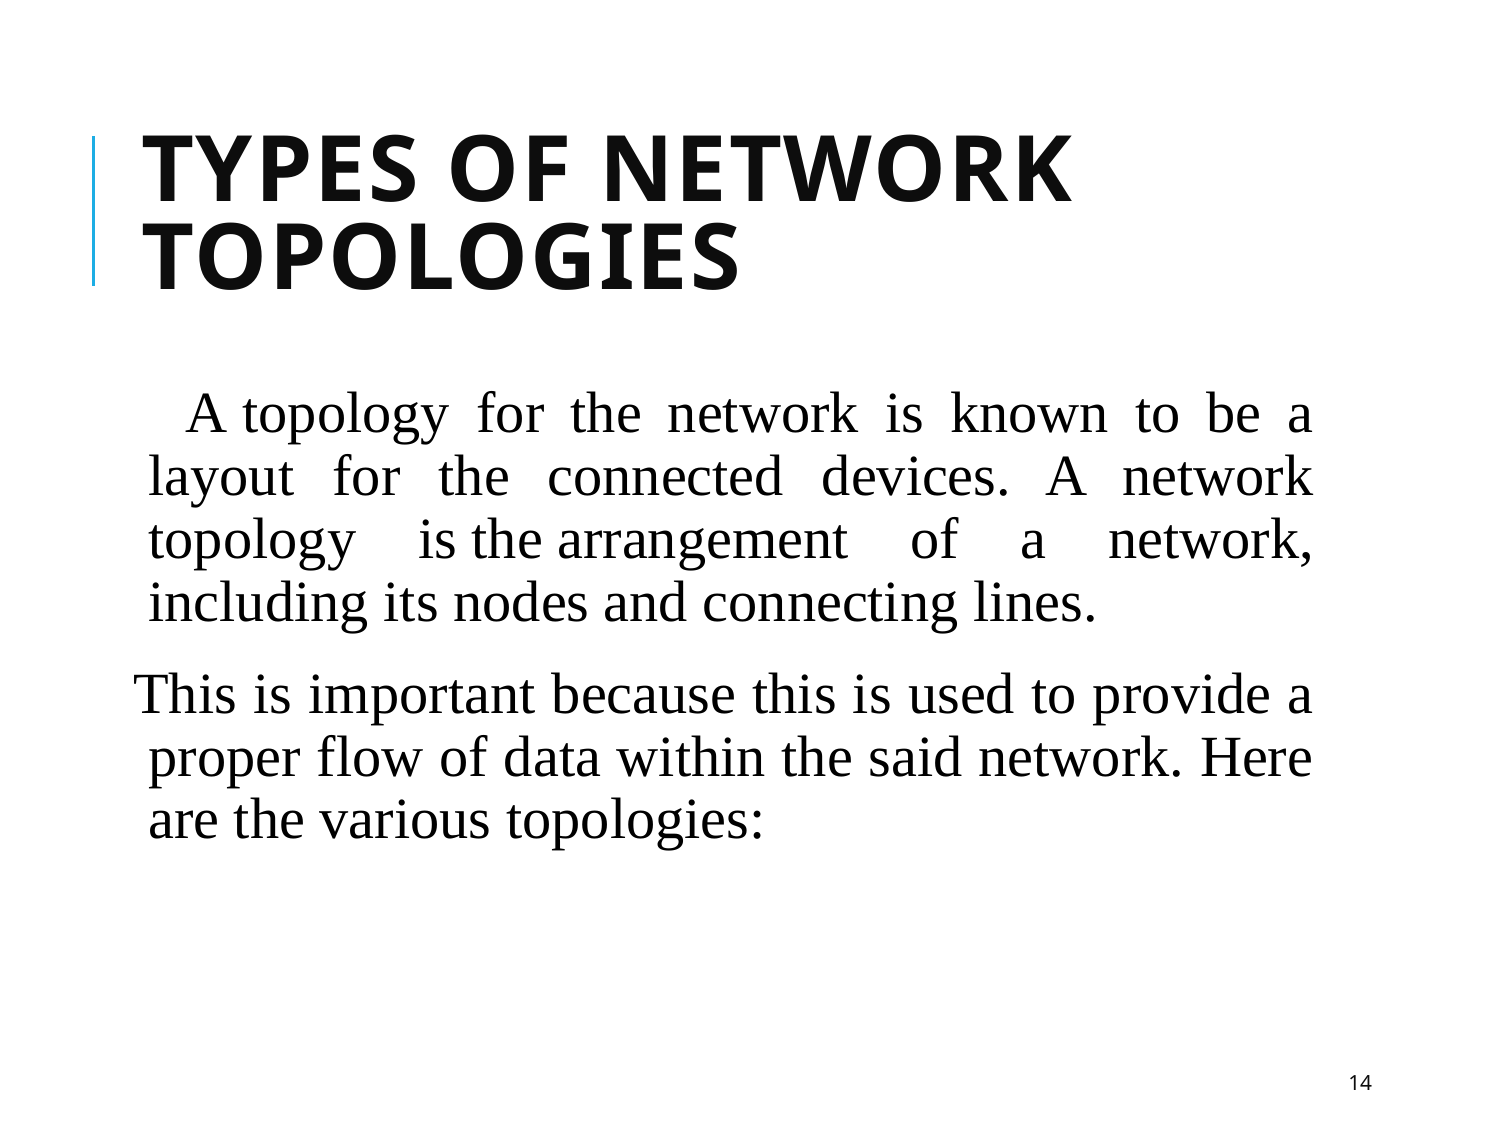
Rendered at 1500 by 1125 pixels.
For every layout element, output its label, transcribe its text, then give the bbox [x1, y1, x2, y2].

title Types of Network Topologies [126, 96, 1322, 342]
list A topology for the network is known to be a layout for the connected devices. A network topology is the arrangement of a network, including its nodes and connecting lines. This is important because this is used to provide a proper flow of data within the said network. Here are the various topologies: [126, 375, 1322, 1035]
slide_number 14 [1333, 1061, 1454, 1107]
